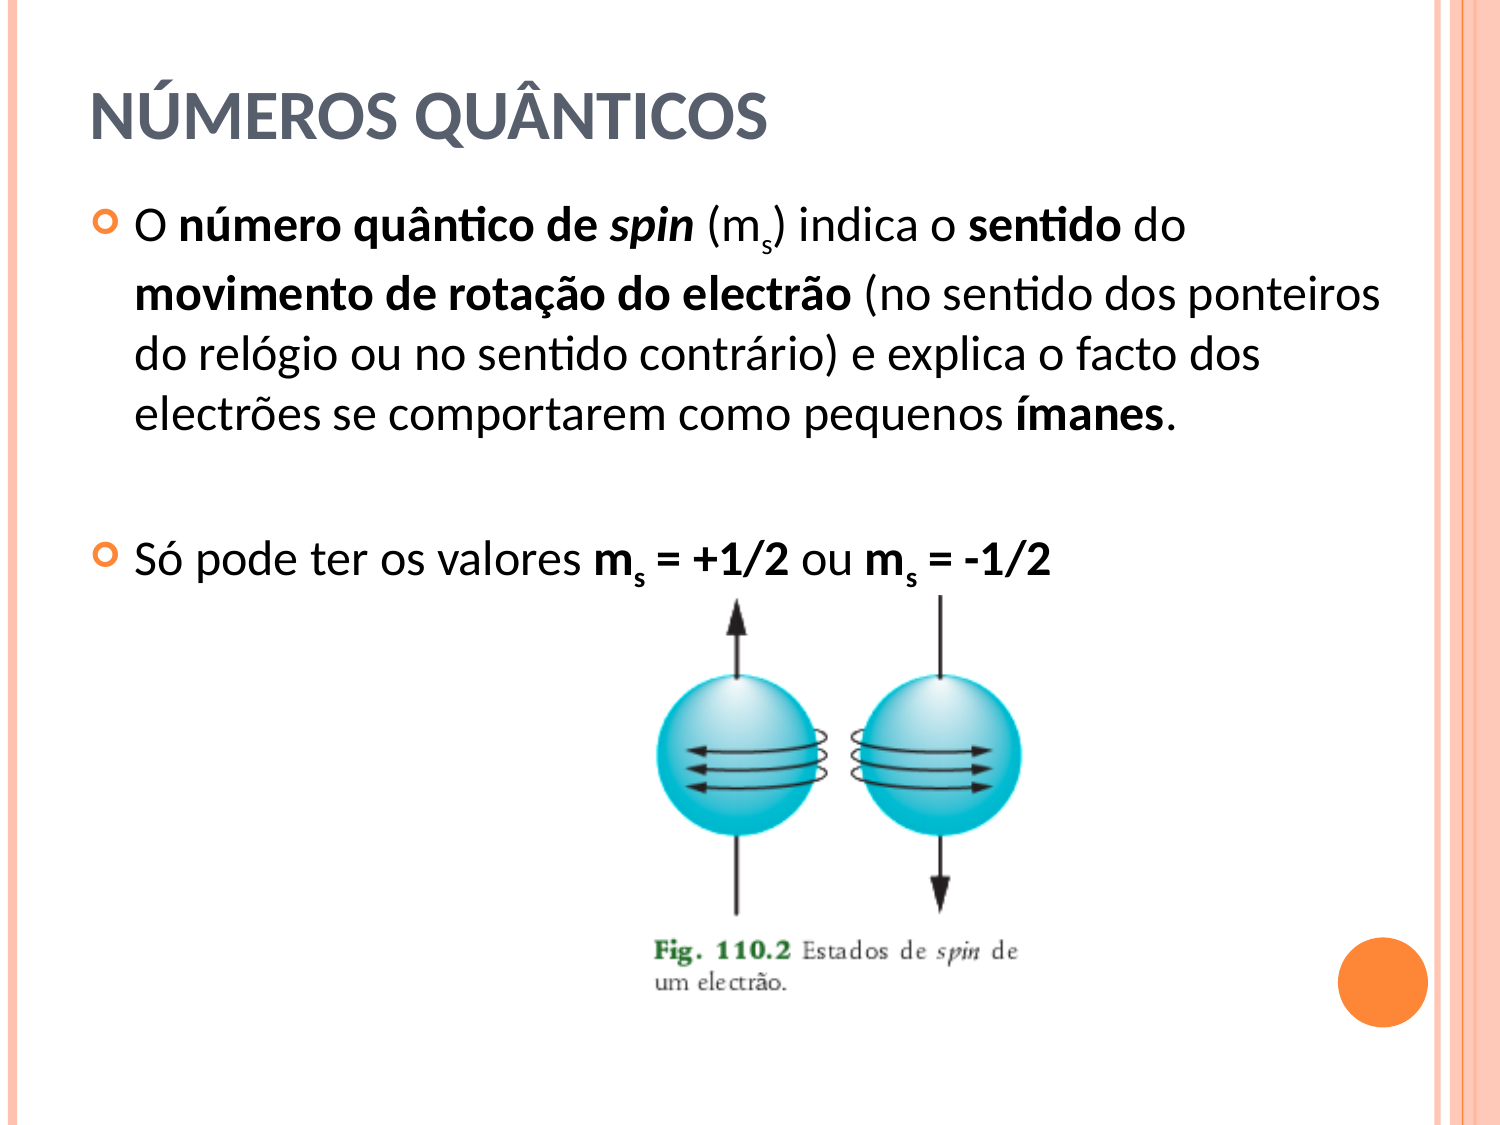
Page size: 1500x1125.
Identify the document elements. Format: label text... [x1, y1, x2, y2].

picture [608, 595, 1046, 1012]
title Números quânticos [75, 45, 1300, 161]
list O número quântico de spin (ms) indica o sentido do movimento de rotação do electrão (no sentido dos ponteiros do relógio ou no sentido contrário) e explica o facto dos electrões se comportarem como pequenos ímanes. Só pode ter os valores ms = +1/2 ou ms = -1/2 [75, 184, 1424, 984]
